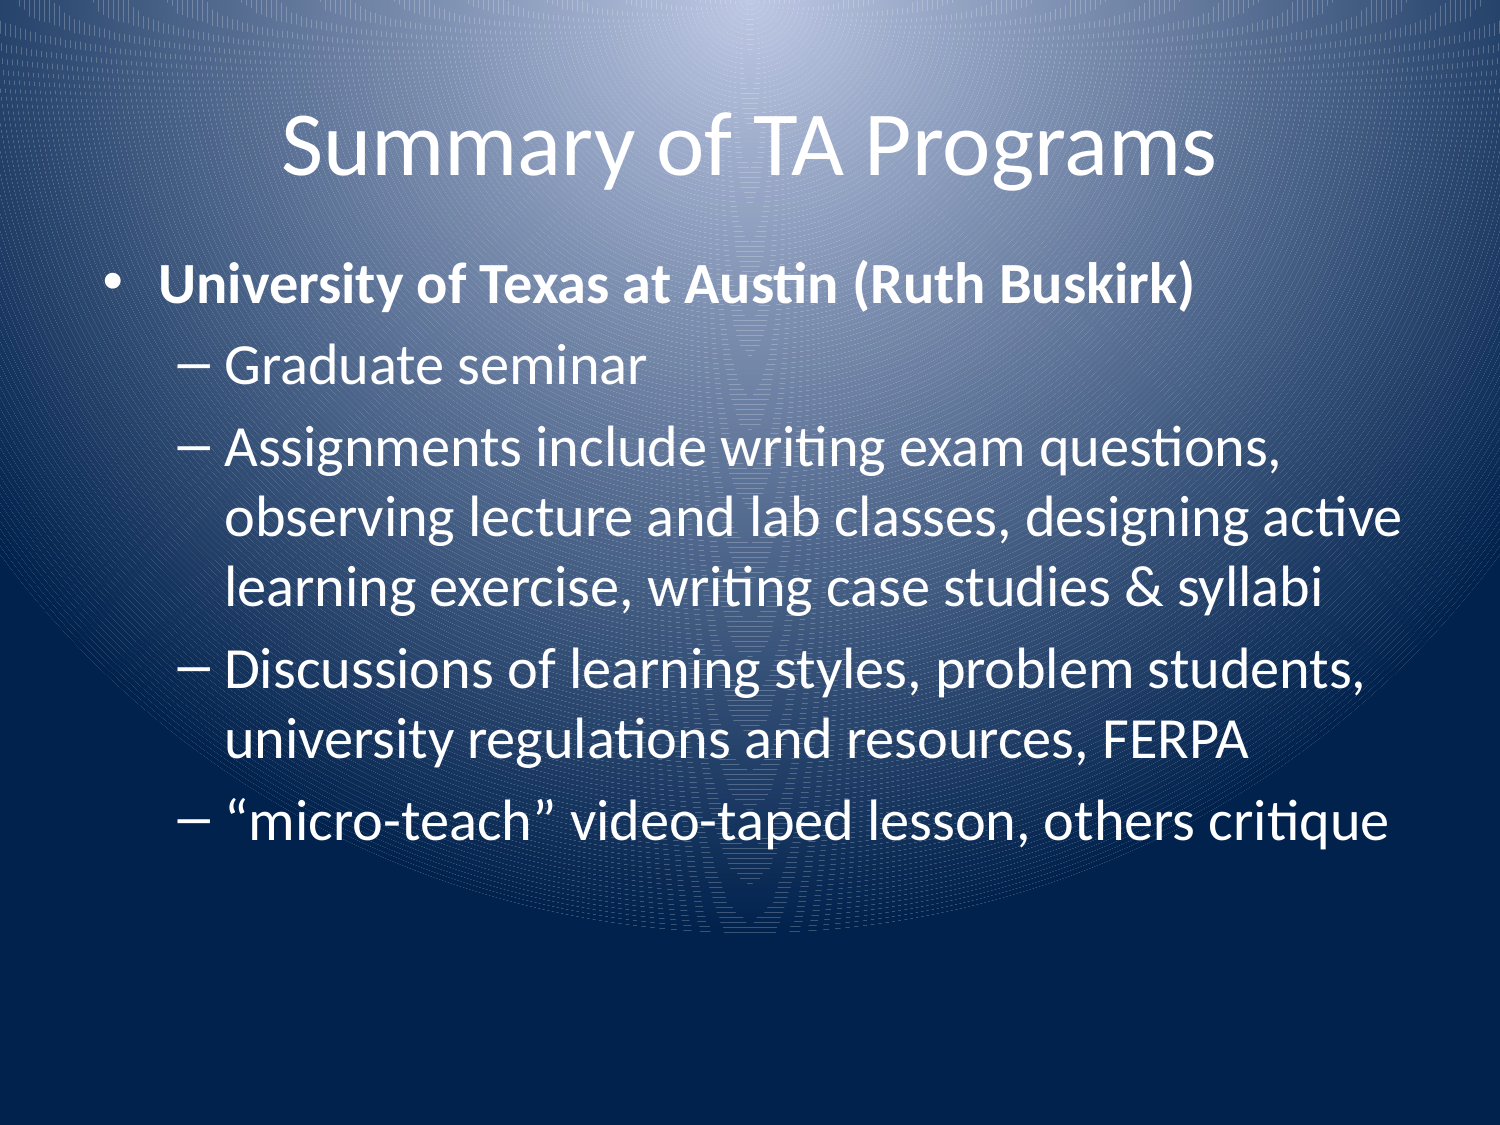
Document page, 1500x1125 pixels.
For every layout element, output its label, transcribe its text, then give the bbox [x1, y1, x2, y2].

list University of Texas at Austin (Ruth Buskirk) Graduate seminar Assignments include writing exam questions, observing lecture and lab classes, designing active learning exercise, writing case studies & syllabi Discussions of learning styles, problem students, university regulations and resources, FERPA “micro-teach” video-taped lesson, others critique [87, 237, 1463, 1000]
title Summary of TA Programs [75, 45, 1425, 233]
